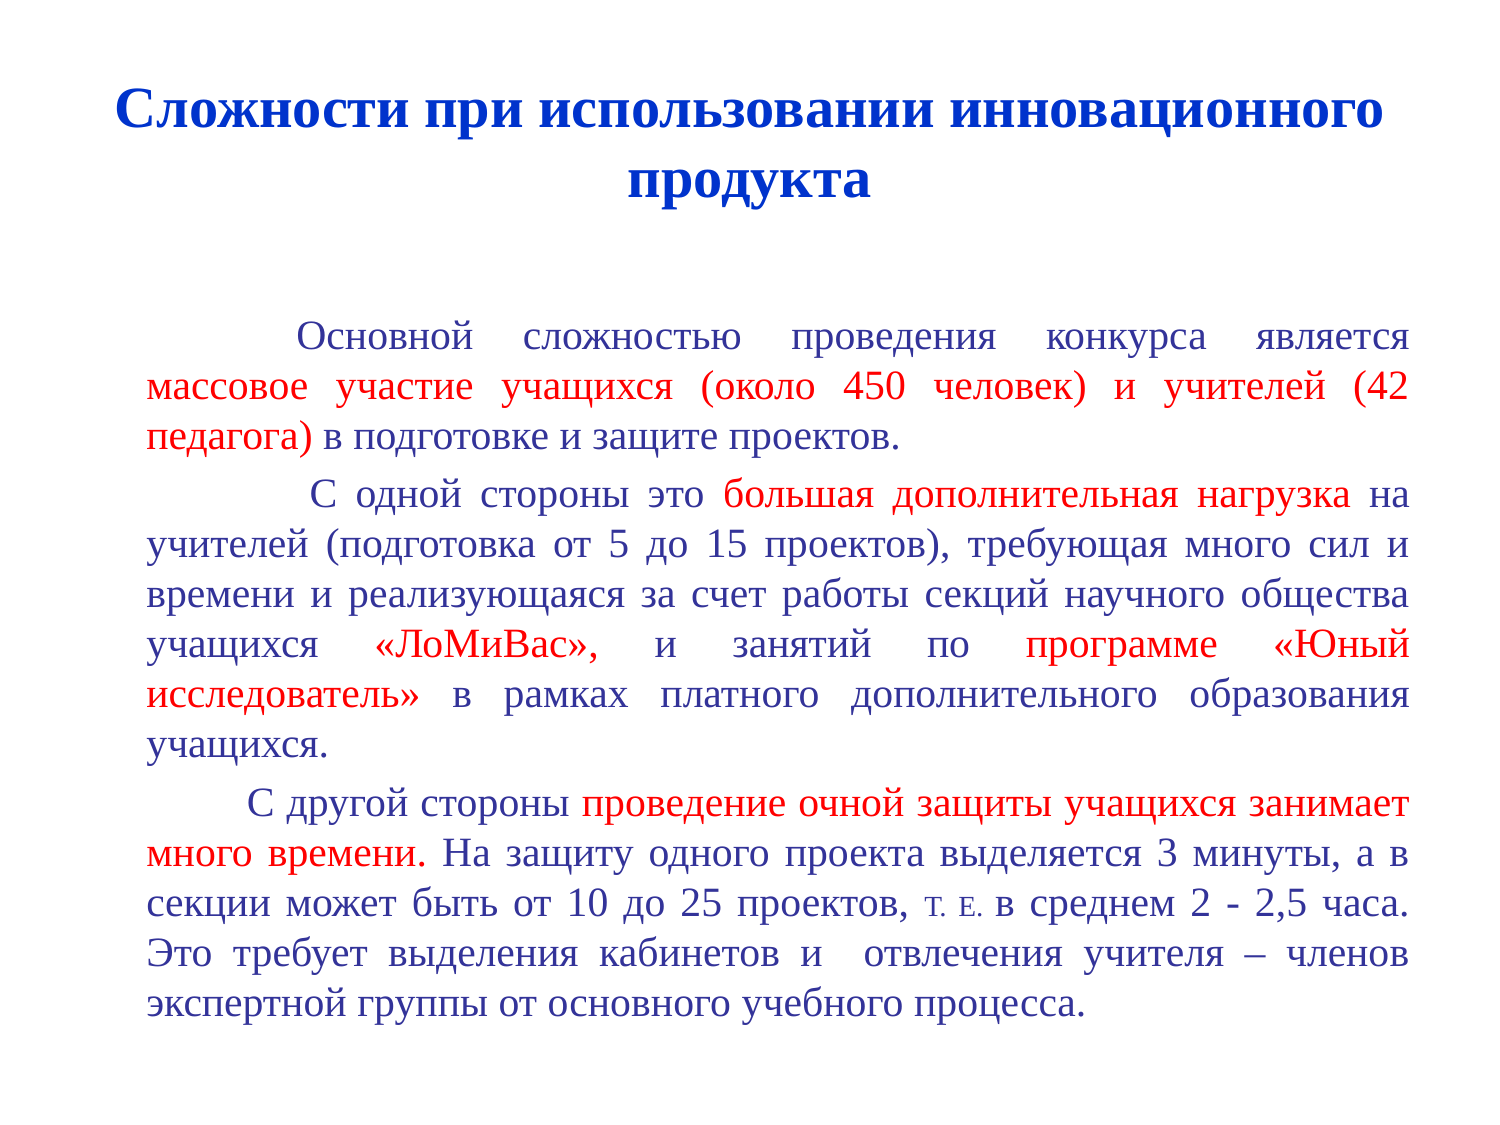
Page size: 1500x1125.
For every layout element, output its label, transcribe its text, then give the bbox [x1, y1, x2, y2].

title Сложности при использовании инновационного продукта [75, 45, 1425, 233]
list Основной сложностью проведения конкурса является массовое участие учащихся (около 450 человек) и учителей (42 педагога) в подготовке и защите проектов. С одной стороны это большая дополнительная нагрузка на учителей (подготовка от 5 до 15 проектов), требующая много сил и времени и реализующаяся за счет работы секций научного общества учащихся «ЛоМиВас», и занятий по программе «Юный исследователь» в рамках платного дополнительного образования учащихся. С другой стороны проведение очной защиты учащихся занимает много времени. На защиту одного проекта выделяется 3 минуты, а в секции может быть от 10 до 25 проектов, Т. Е. в среднем 2 - 2,5 часа. Это требует выделения кабинетов и отвлечения учителя – членов экспертной группы от основного учебного процесса. [75, 299, 1425, 938]
